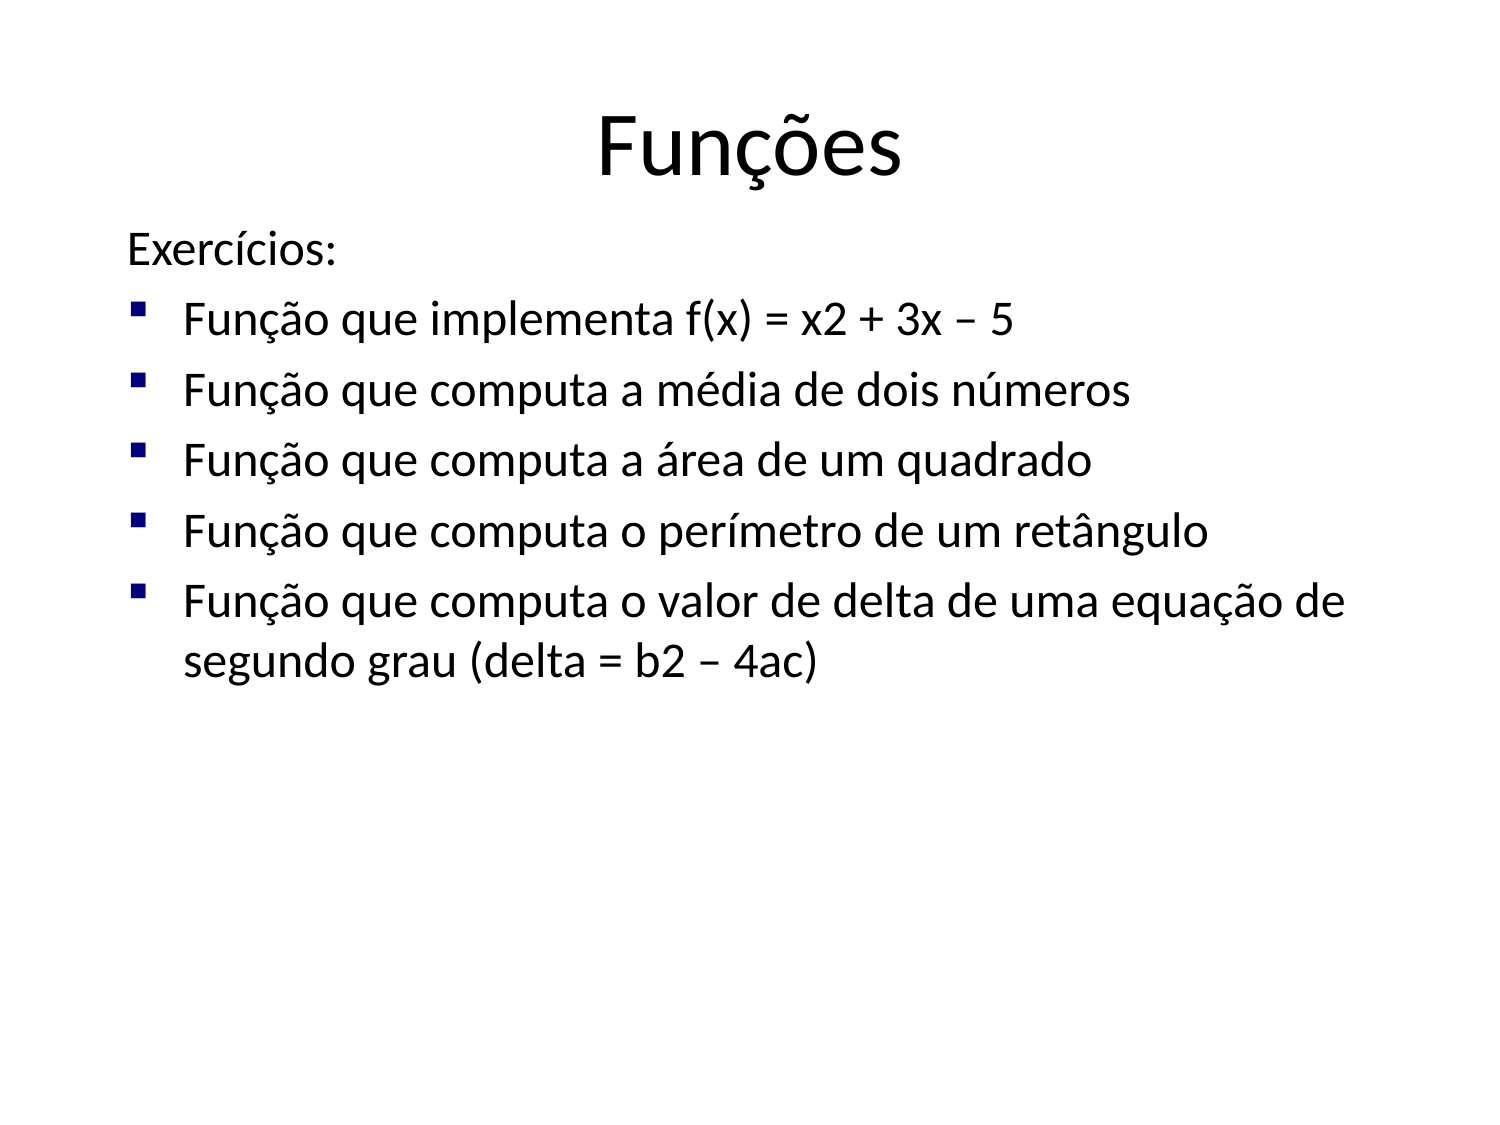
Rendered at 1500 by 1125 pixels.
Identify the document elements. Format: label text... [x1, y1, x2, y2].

title Funções [75, 45, 1425, 233]
text_box Exercícios: Função que implementa f(x) = x2 + 3x – 5 Função que computa a média de dois números Função que computa a área de um quadrado Função que computa o perímetro de um retângulo Função que computa o valor de delta de uma equação de segundo grau (delta = b2 – 4ac) [112, 208, 1500, 1022]
